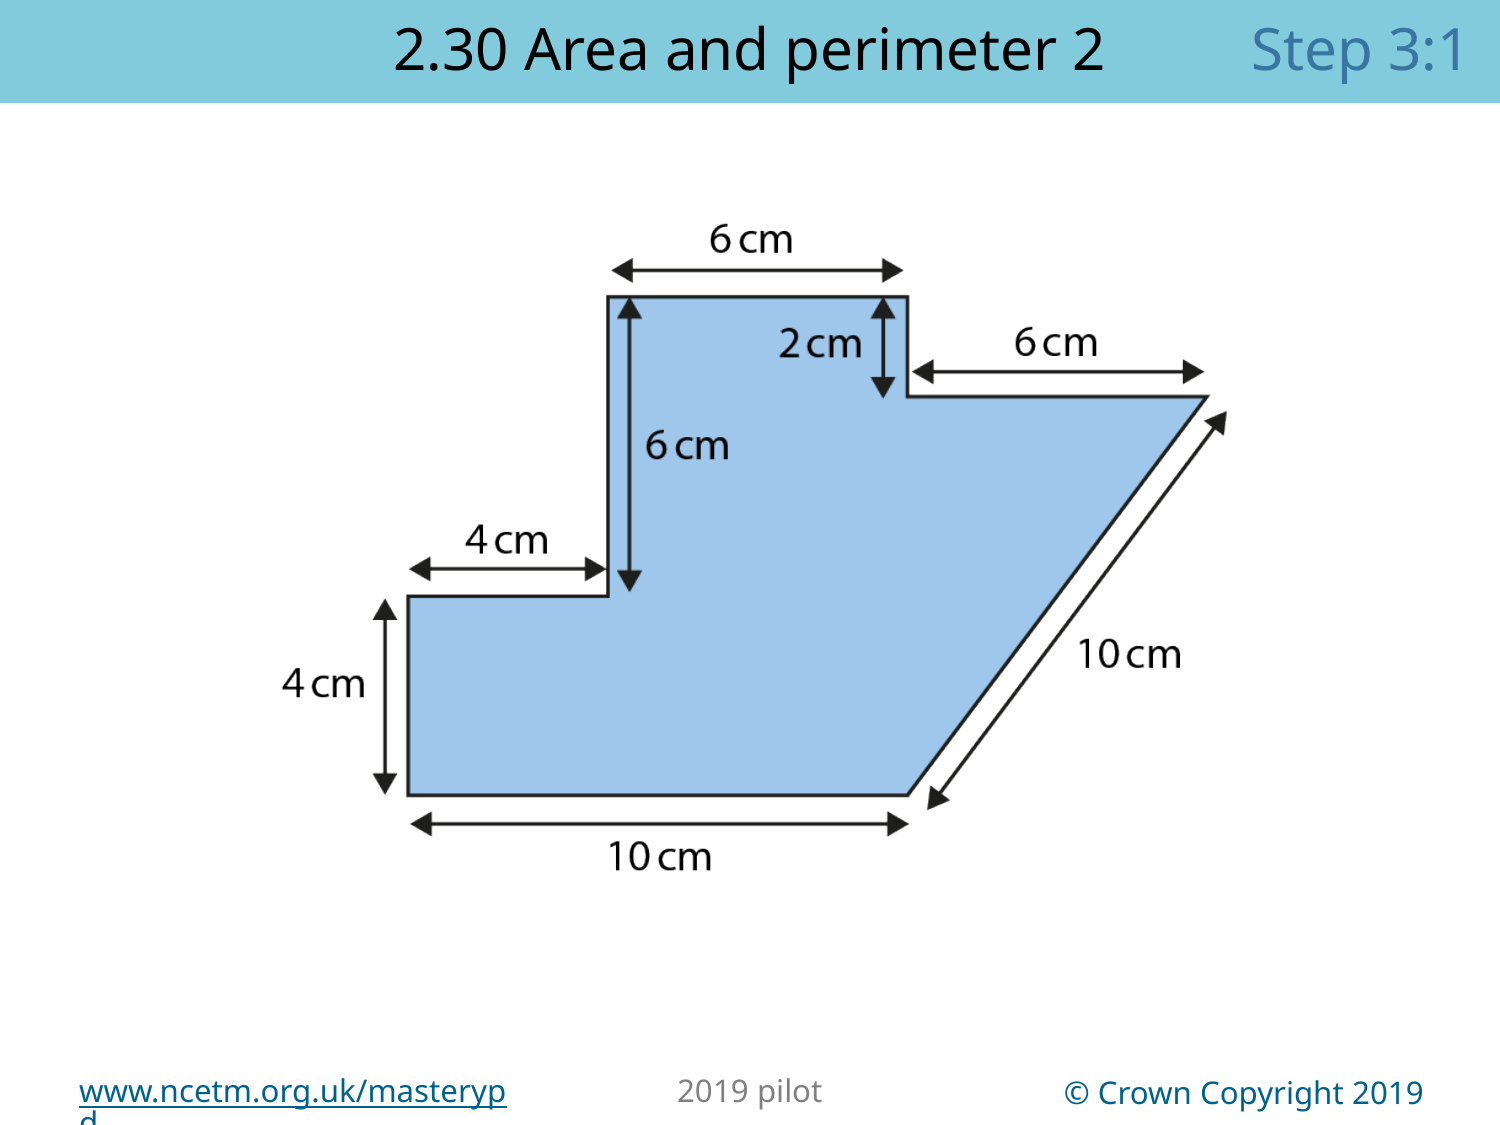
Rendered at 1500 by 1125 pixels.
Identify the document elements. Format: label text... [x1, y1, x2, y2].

list Step 3:1 [0, 0, 1500, 104]
picture [246, 215, 1254, 910]
